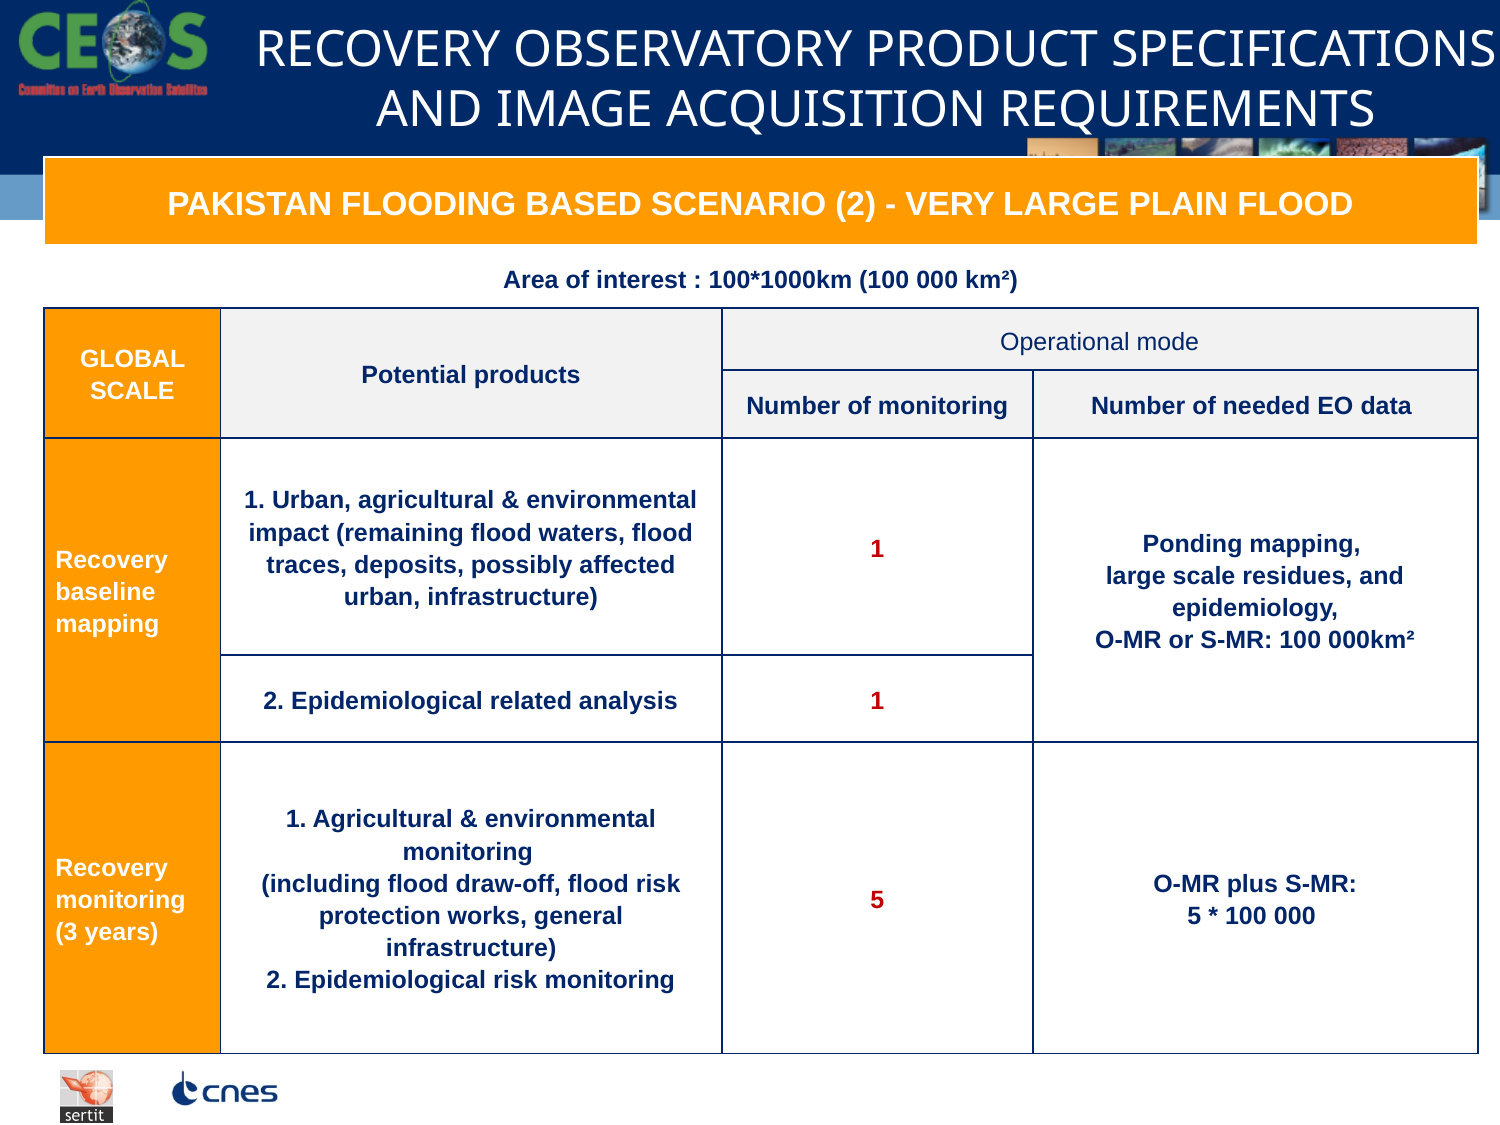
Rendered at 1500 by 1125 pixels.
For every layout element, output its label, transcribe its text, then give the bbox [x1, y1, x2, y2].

table_cell 1 [723, 439, 1032, 654]
table_cell 5 [723, 743, 1032, 1053]
picture [60, 1070, 113, 1123]
table_cell Area of interest : 100*1000km (100 000 km²) [45, 249, 1477, 307]
table_cell Number of needed EO data [1034, 371, 1477, 437]
table_cell 2. Epidemiological related analysis [221, 656, 721, 741]
table_cell O-MR plus S-MR: 5 * 100 000 [1034, 743, 1477, 1053]
picture [170, 1070, 278, 1106]
table_cell Ponding mapping, large scale residues, and epidemiology, O-MR or S-MR: 100 000km² [1034, 439, 1477, 741]
picture [0, 0, 1500, 220]
table_cell Number of monitoring [723, 371, 1032, 437]
table_cell 1. Urban, agricultural & environmental impact (remaining flood waters, flood traces, deposits, possibly affected urban, infrastructure) [221, 439, 721, 654]
table_cell 1 [723, 656, 1032, 741]
table_cell Recovery monitoring (3 years) [45, 743, 220, 1053]
table_header PAKISTAN FLOODING BASED SCENARIO (2) - VERY LARGE PLAIN FLOOD [45, 158, 1477, 244]
table_cell Potential products [221, 309, 721, 437]
table_cell 1. Agricultural & environmental monitoring (including flood draw-off, flood risk protection works, general infrastructure) 2. Epidemiological risk monitoring [221, 743, 721, 1053]
text_box RECOVERY OBSERVATORY PRODUCT SPECIFICATIONS AND IMAGE ACQUISITION REQUIREMENTS [224, 8, 1500, 144]
table_cell GLOBAL SCALE [45, 309, 220, 437]
table_cell Operational mode [723, 309, 1477, 369]
table_cell Recovery baseline mapping [45, 439, 220, 741]
